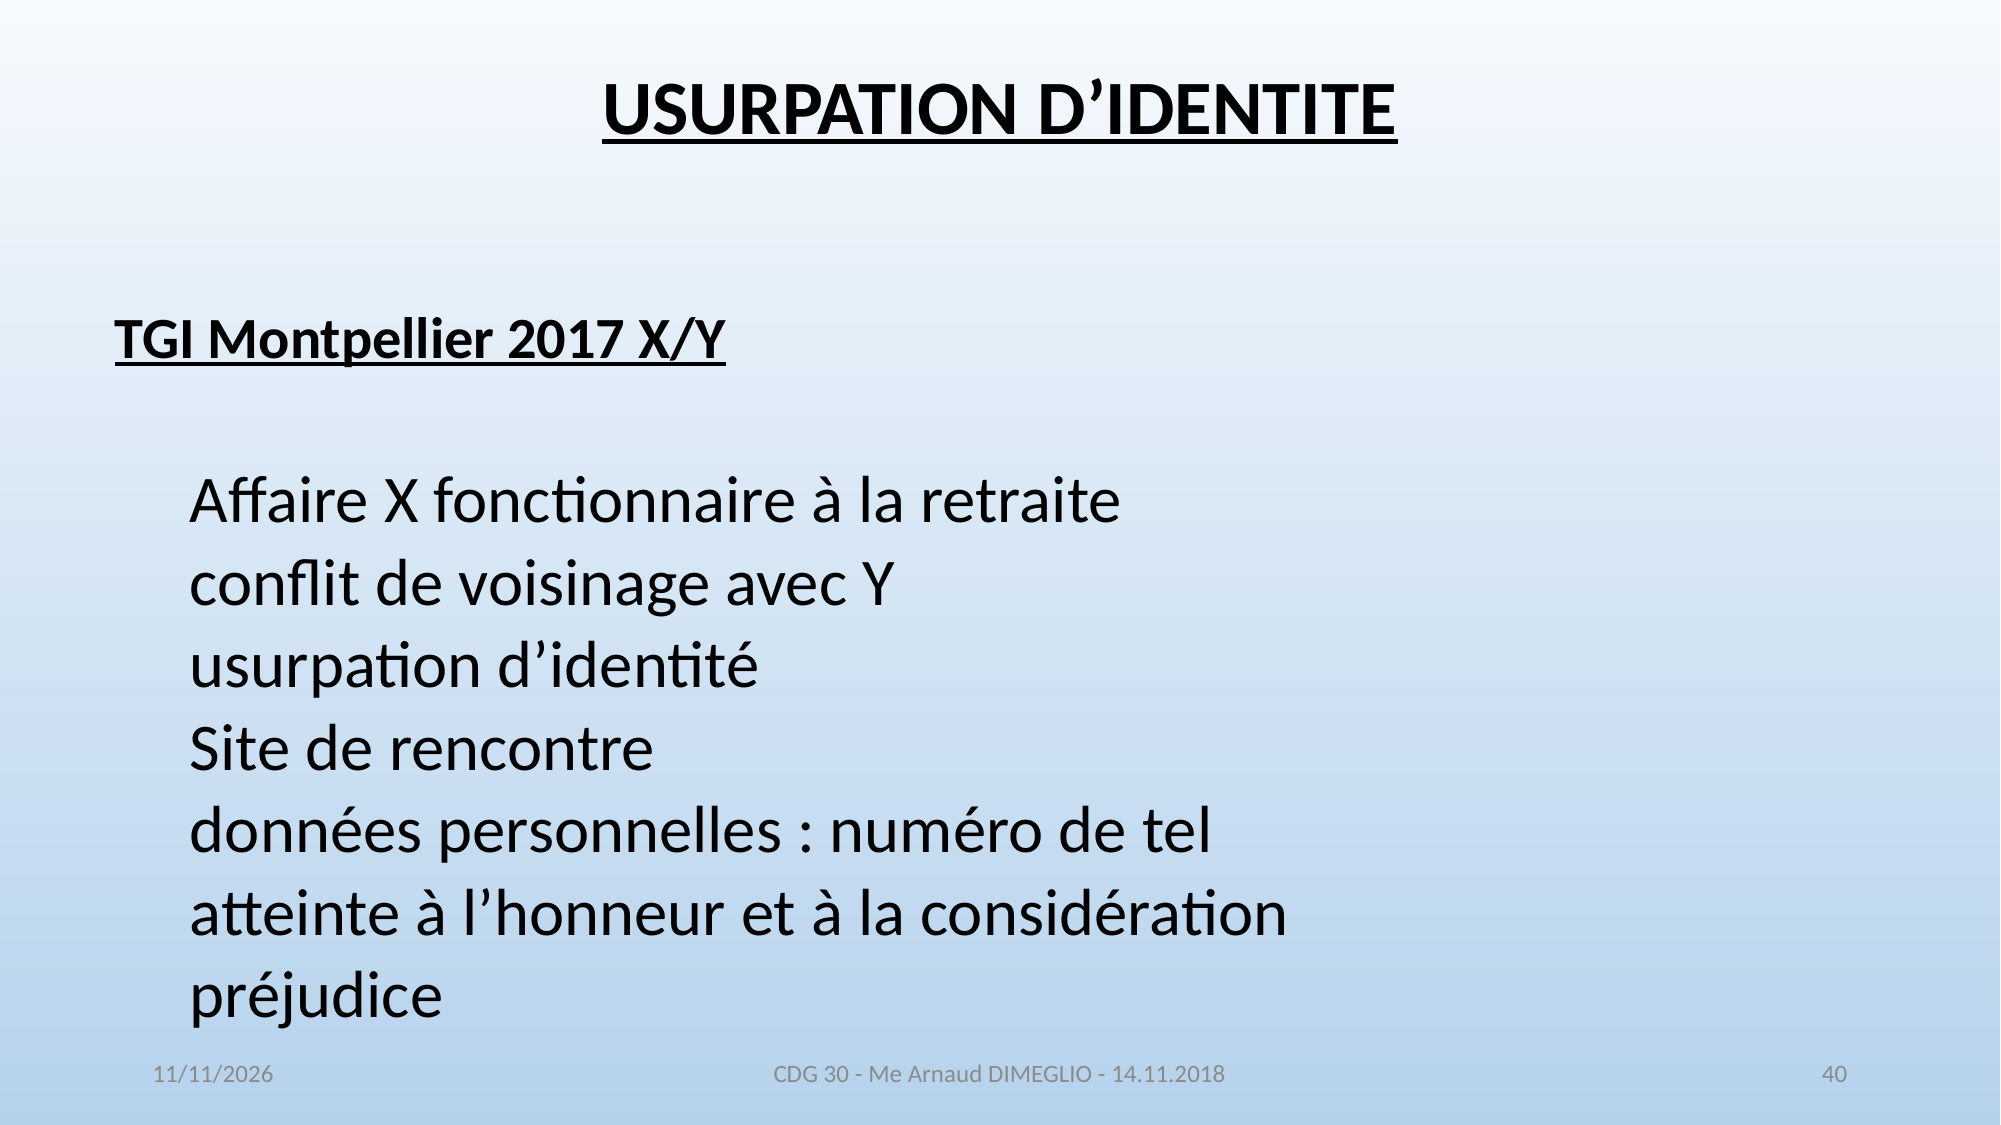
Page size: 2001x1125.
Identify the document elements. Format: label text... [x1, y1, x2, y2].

list TGI Montpellier 2017 X/Y Affaire X fonctionnaire à la retraite conflit de voisinage avec Y usurpation d’identité Site de rencontre données personnelles : numéro de tel atteinte à l’honneur et à la considération préjudice [99, 210, 1825, 1066]
footer CDG 30 - Me Arnaud DIMEGLIO - 14.11.2018 [662, 1042, 1338, 1103]
slide_number 40 [1412, 1042, 1863, 1103]
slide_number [137, 1042, 588, 1103]
title USURPATION D’IDENTITE [137, 59, 1863, 252]
